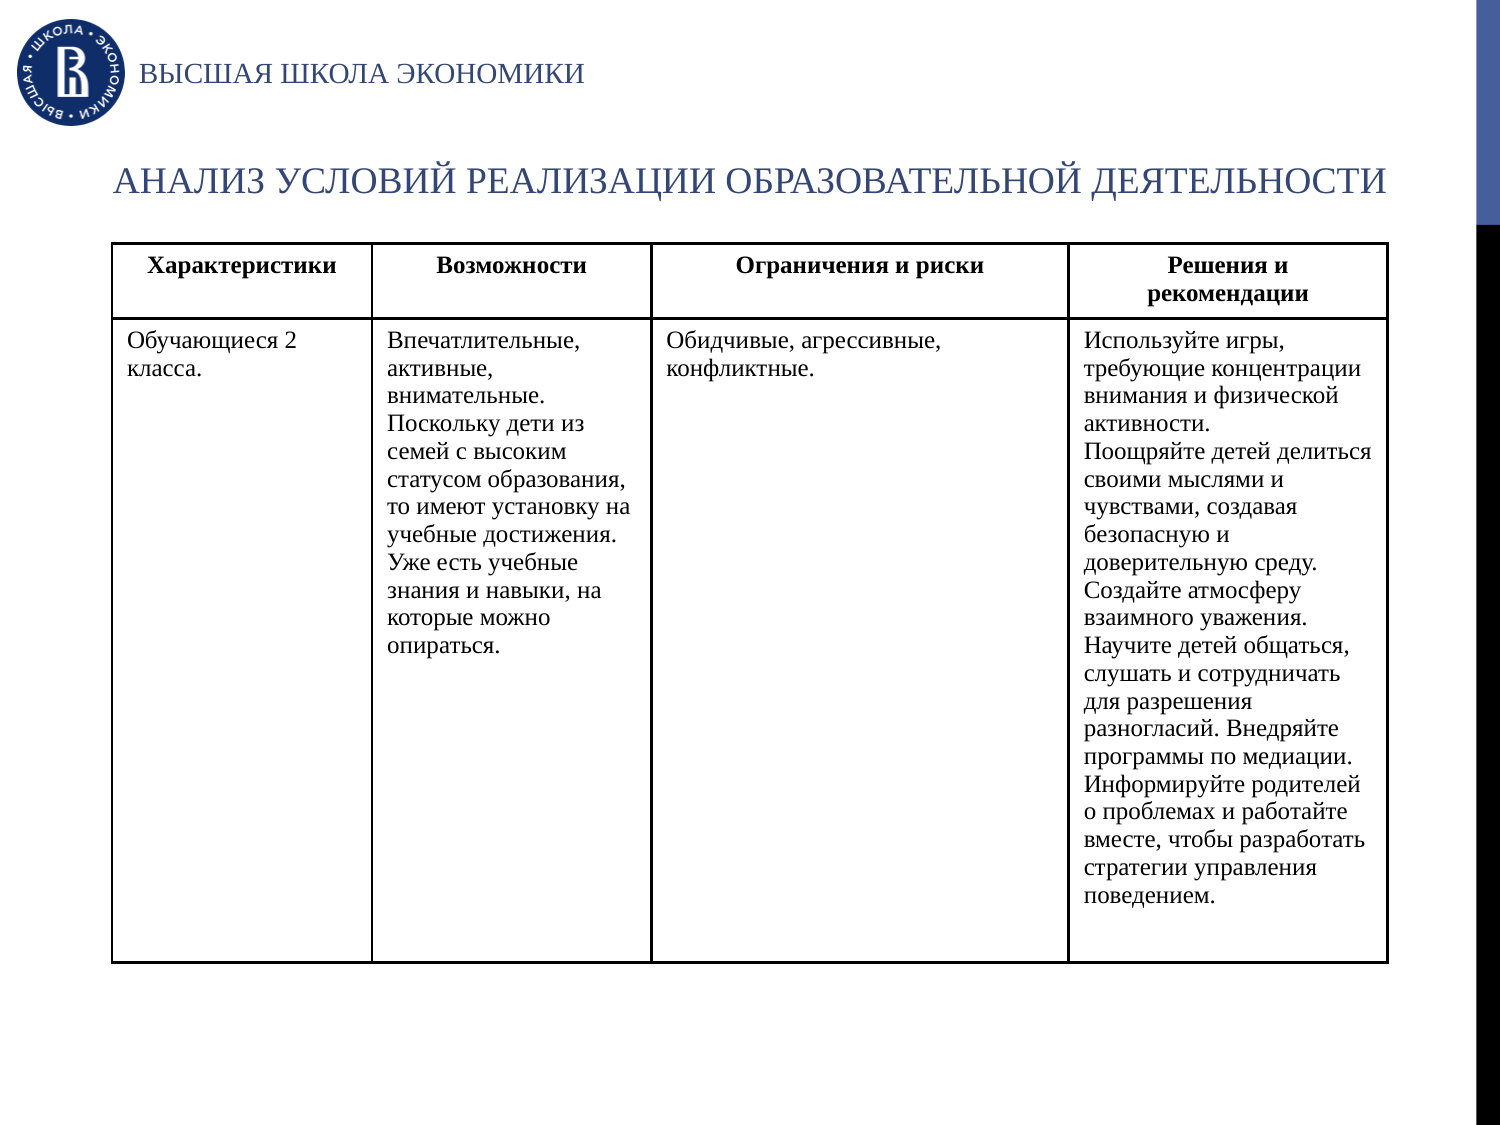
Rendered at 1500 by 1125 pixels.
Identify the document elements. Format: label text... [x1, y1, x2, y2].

table_cell Используйте игры, требующие концентрации внимания и физической активности. Поощряйте детей делиться своими мыслями и чувствами, создавая безопасную и доверительную среду. Создайте атмосферу взаимного уважения. Научите детей общаться, слушать и сотрудничать для разрешения разногласий. Внедряйте программы по медиации. Информируйте родителей о проблемах и работайте вместе, чтобы разработать стратегии управления поведением. [1070, 320, 1386, 961]
table_header Возможности [373, 245, 650, 317]
table_cell Обидчивые, агрессивные, конфликтные. [653, 320, 1067, 961]
text_box АНАЛИЗ УСЛОВИЙ РЕАЛИЗАЦИИ ОБРАЗОВАТЕЛЬНОЙ ДЕЯТЕЛЬНОСТИ [0, 148, 1500, 209]
text_box ВЫСШАЯ ШКОЛА ЭКОНОМИКИ [130, 47, 644, 97]
table_header Ограничения и риски [653, 245, 1067, 317]
table_header Решения и рекомендации [1070, 245, 1386, 317]
table_header Характеристики [113, 245, 371, 317]
table_cell Впечатлительные, активные, внимательные. Поскольку дети из семей с высоким статусом образования, то имеют установку на учебные достижения. Уже есть учебные знания и навыки, на которые можно опираться. [373, 320, 650, 961]
table_cell Обучающиеся 2 класса. [113, 320, 371, 961]
picture [17, 18, 125, 127]
